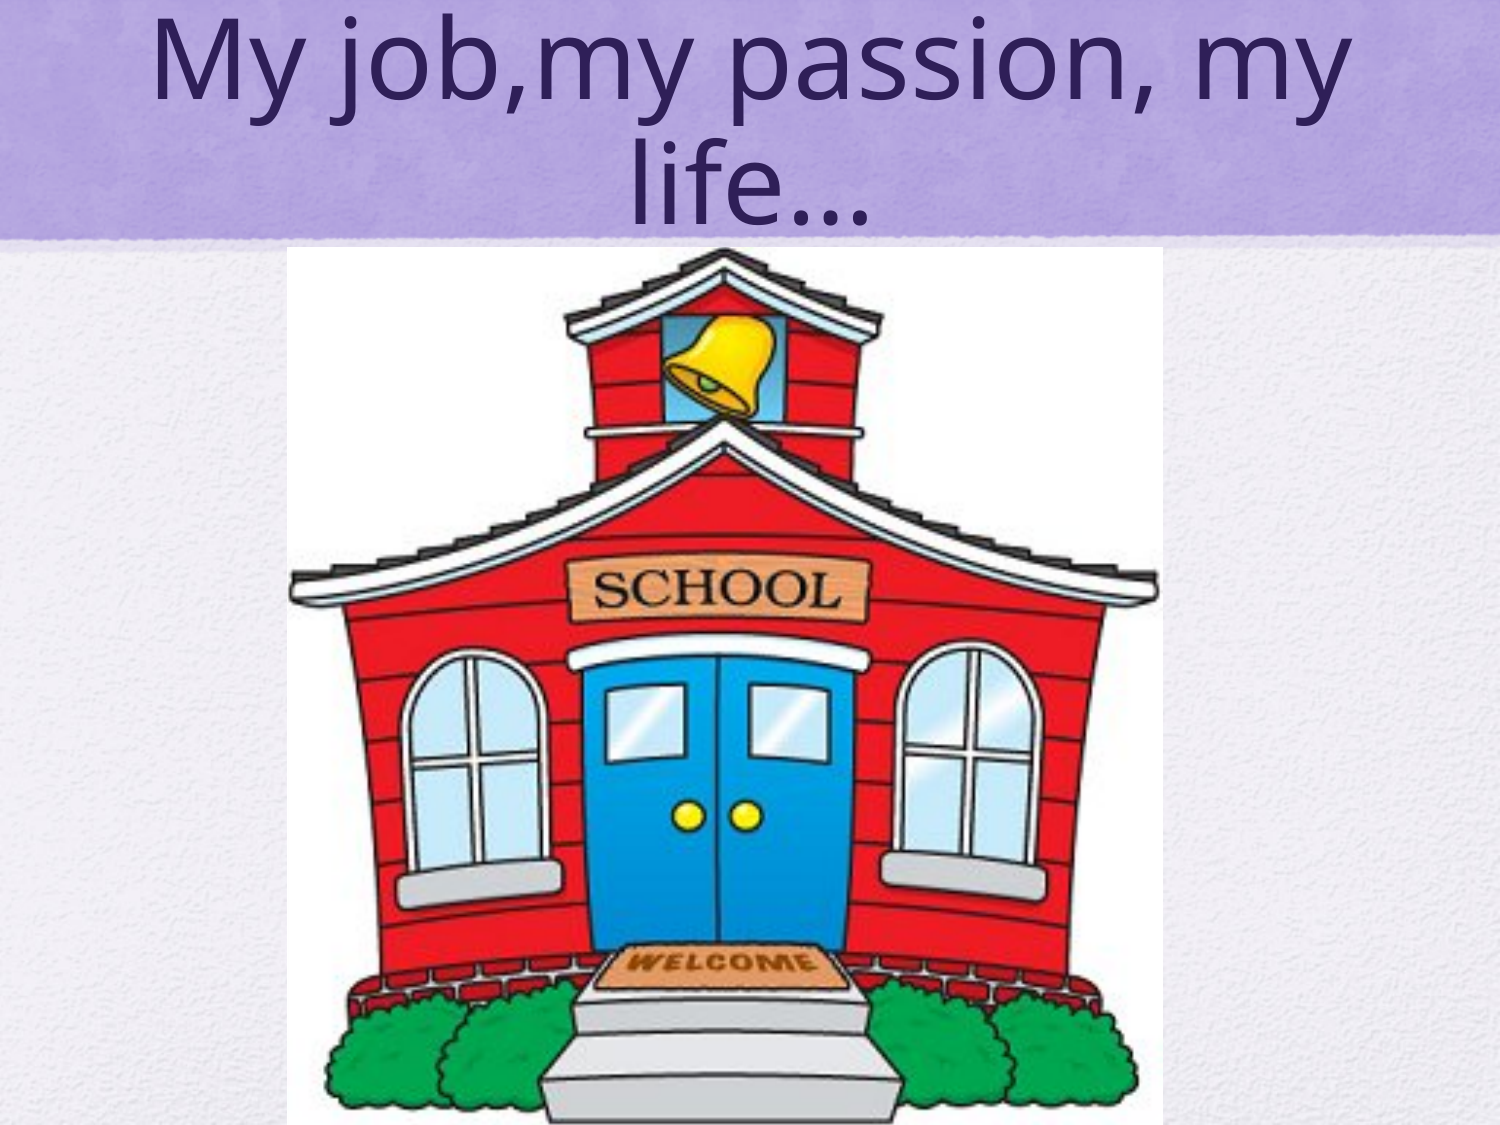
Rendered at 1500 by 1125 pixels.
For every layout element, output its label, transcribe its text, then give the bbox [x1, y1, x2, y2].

title My job,my passion, my life… [129, 6, 1372, 239]
picture [0, 225, 1500, 1125]
